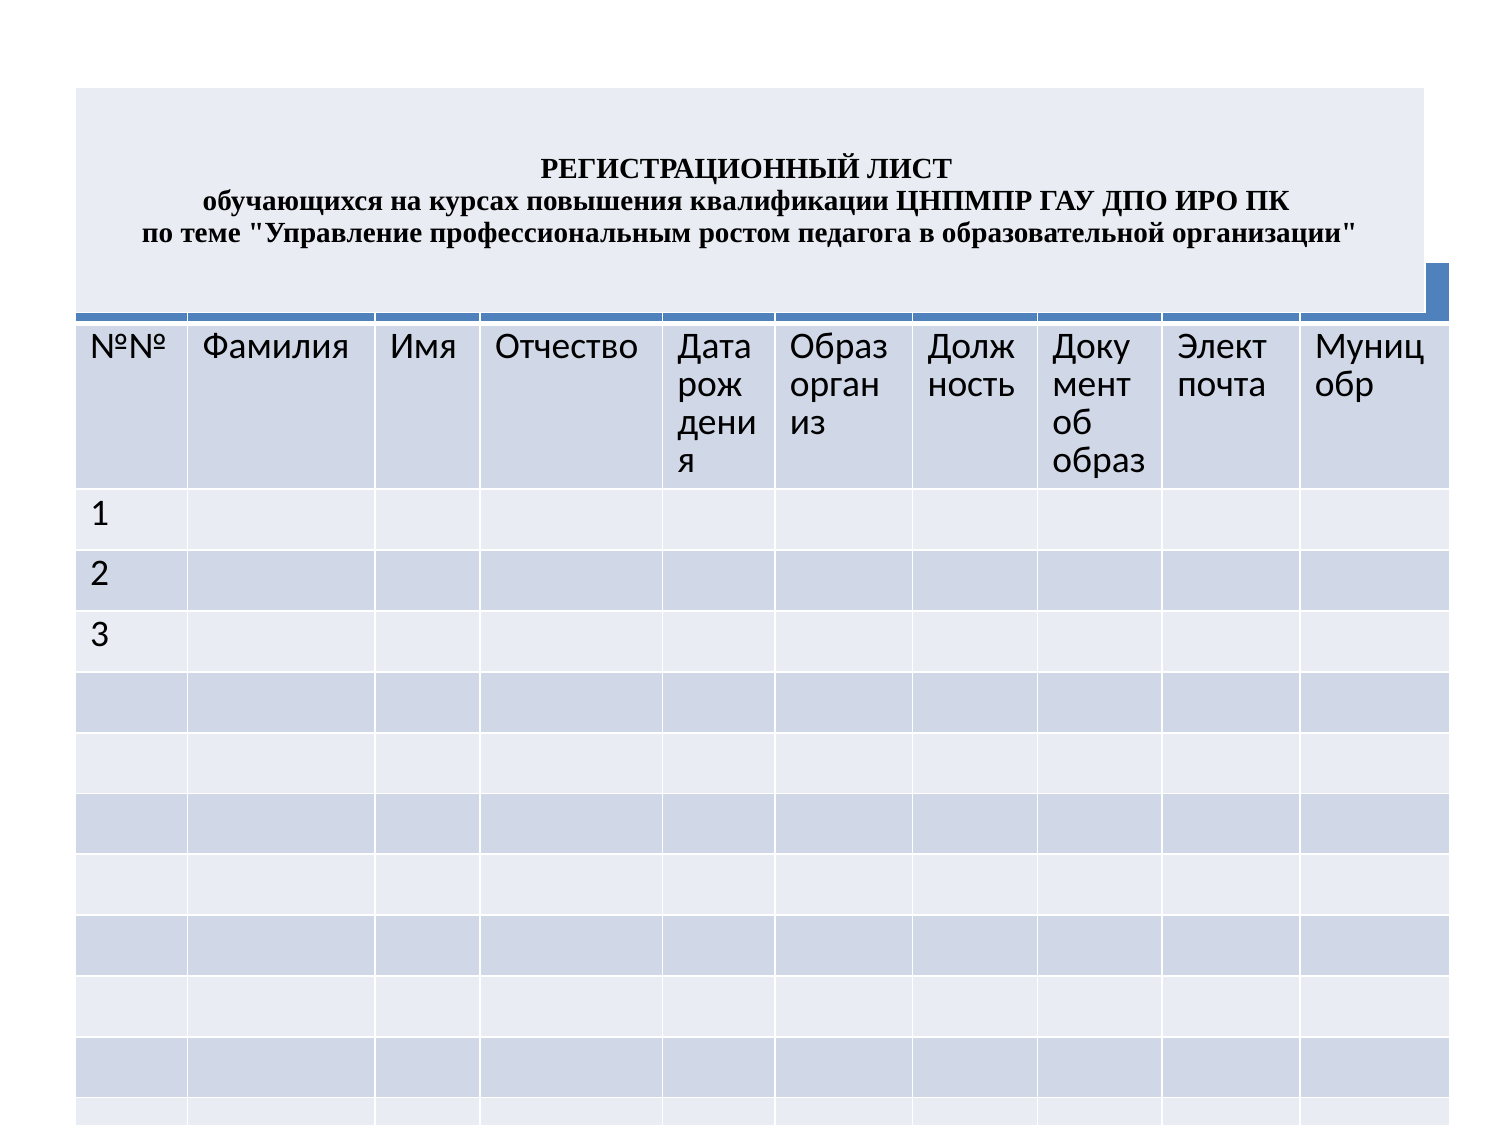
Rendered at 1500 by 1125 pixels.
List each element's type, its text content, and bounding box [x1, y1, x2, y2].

table_cell [376, 673, 479, 732]
table_cell [1301, 855, 1449, 914]
table_cell [76, 734, 187, 793]
table_cell [1301, 673, 1449, 732]
table_cell [188, 551, 374, 610]
table_cell [1163, 1098, 1299, 1125]
table_cell №№ [76, 326, 187, 488]
table_cell [76, 673, 187, 732]
table_cell [1038, 1038, 1161, 1097]
table_cell Дата рождения [663, 326, 774, 488]
table_cell [376, 916, 479, 975]
table_cell [481, 673, 662, 732]
table_cell [188, 612, 374, 671]
table_cell [1163, 612, 1299, 671]
table_cell [188, 977, 374, 1036]
table_cell 1 [76, 490, 187, 549]
table_cell [913, 794, 1037, 853]
table_cell [1038, 734, 1161, 793]
table_cell [1038, 612, 1161, 671]
table_cell [76, 855, 187, 914]
table_cell [776, 794, 912, 853]
table_cell [1038, 794, 1161, 853]
table_cell Документ об образ [1038, 326, 1161, 488]
table_cell [1163, 734, 1299, 793]
table_cell [776, 551, 912, 610]
table_cell [1038, 673, 1161, 732]
table_cell [1301, 1038, 1449, 1097]
table_cell [913, 916, 1037, 975]
table_cell Должность [913, 326, 1037, 488]
table_cell [376, 794, 479, 853]
table_cell [776, 977, 912, 1036]
table_cell [776, 1038, 912, 1097]
table_cell Фамилия [188, 326, 374, 488]
table_header РЕГИСТРАЦИОННЫЙ ЛИСТ обучающихся на курсах повышения квалификации ЦНПМПР ГАУ ДПО ИРО ПК по теме "Управление профессиональным ростом педагога в образовательной организации" [76, 88, 1424, 312]
table_cell [1038, 855, 1161, 914]
table_cell [76, 916, 187, 975]
table_cell [376, 612, 479, 671]
table_cell [663, 916, 774, 975]
table_cell [1163, 977, 1299, 1036]
table_cell [481, 916, 662, 975]
table_cell [663, 673, 774, 732]
table_cell [76, 794, 187, 853]
table_cell [376, 551, 479, 610]
table_cell [913, 612, 1037, 671]
table_cell [481, 977, 662, 1036]
table_cell [481, 734, 662, 793]
table_header [1163, 313, 1299, 321]
table_cell [663, 490, 774, 549]
table_cell [663, 734, 774, 793]
table_cell 2 [76, 551, 187, 610]
table_cell [776, 734, 912, 793]
table_cell [1301, 551, 1449, 610]
table_header [1301, 263, 1449, 321]
table_cell [481, 855, 662, 914]
table_cell [481, 794, 662, 853]
table_cell [1163, 551, 1299, 610]
table_cell [76, 1098, 187, 1125]
table_cell [776, 490, 912, 549]
table_cell [663, 1038, 774, 1097]
table_cell [188, 916, 374, 975]
table_cell [1301, 1098, 1449, 1125]
table_cell [1038, 1098, 1161, 1125]
table_header [376, 313, 479, 321]
table_cell [481, 612, 662, 671]
table_cell [1038, 490, 1161, 549]
table_cell Образорганиз [776, 326, 912, 488]
table_cell [1163, 490, 1299, 549]
table_cell [913, 490, 1037, 549]
table_header [663, 313, 774, 321]
table_cell [188, 1098, 374, 1125]
table_cell [776, 916, 912, 975]
table_cell Элект почта [1163, 326, 1299, 488]
table_cell [663, 1098, 774, 1125]
table_cell Муниц обр [1301, 326, 1449, 488]
table_cell [1038, 916, 1161, 975]
table_cell [663, 612, 774, 671]
table_cell [1301, 734, 1449, 793]
table_cell [376, 855, 479, 914]
table_cell [188, 1038, 374, 1097]
table_cell [1038, 551, 1161, 610]
table_header [776, 313, 912, 321]
table_cell [913, 977, 1037, 1036]
table_cell [1301, 490, 1449, 549]
table_cell [1163, 855, 1299, 914]
table_cell [1038, 977, 1161, 1036]
table_header [188, 313, 374, 321]
table_cell [663, 794, 774, 853]
table_cell [913, 734, 1037, 793]
table_cell Имя [376, 326, 479, 488]
table_cell [481, 551, 662, 610]
table_cell [776, 612, 912, 671]
table_cell [1301, 977, 1449, 1036]
table_cell [188, 855, 374, 914]
table_cell [481, 1098, 662, 1125]
table_cell [376, 734, 479, 793]
table_cell [376, 1098, 479, 1125]
table_cell [913, 673, 1037, 732]
table_cell [76, 977, 187, 1036]
table_cell Отчество [481, 326, 662, 488]
table_cell [188, 490, 374, 549]
table_cell [376, 977, 479, 1036]
table_cell [663, 977, 774, 1036]
table_cell [188, 673, 374, 732]
table_header [913, 313, 1037, 321]
table_cell [188, 734, 374, 793]
table_cell [481, 1038, 662, 1097]
table_cell [663, 551, 774, 610]
table_cell [776, 1098, 912, 1125]
table_cell [776, 855, 912, 914]
table_cell [1301, 916, 1449, 975]
table_cell [1163, 794, 1299, 853]
table_cell [1163, 916, 1299, 975]
table_cell [1301, 612, 1449, 671]
table_cell [913, 855, 1037, 914]
table_cell [1301, 794, 1449, 853]
table_cell [776, 673, 912, 732]
table_cell [188, 794, 374, 853]
table_header [1038, 313, 1161, 321]
table_cell [1163, 1038, 1299, 1097]
table_cell [376, 1038, 479, 1097]
table_cell [76, 1038, 187, 1097]
table_header [76, 313, 187, 321]
table_cell [913, 1098, 1037, 1125]
table_cell [481, 490, 662, 549]
table_cell [1163, 673, 1299, 732]
table_cell [913, 1038, 1037, 1097]
table_cell 3 [76, 612, 187, 671]
table_cell [376, 490, 479, 549]
table_cell [913, 551, 1037, 610]
table_cell [663, 855, 774, 914]
table_header [481, 313, 662, 321]
